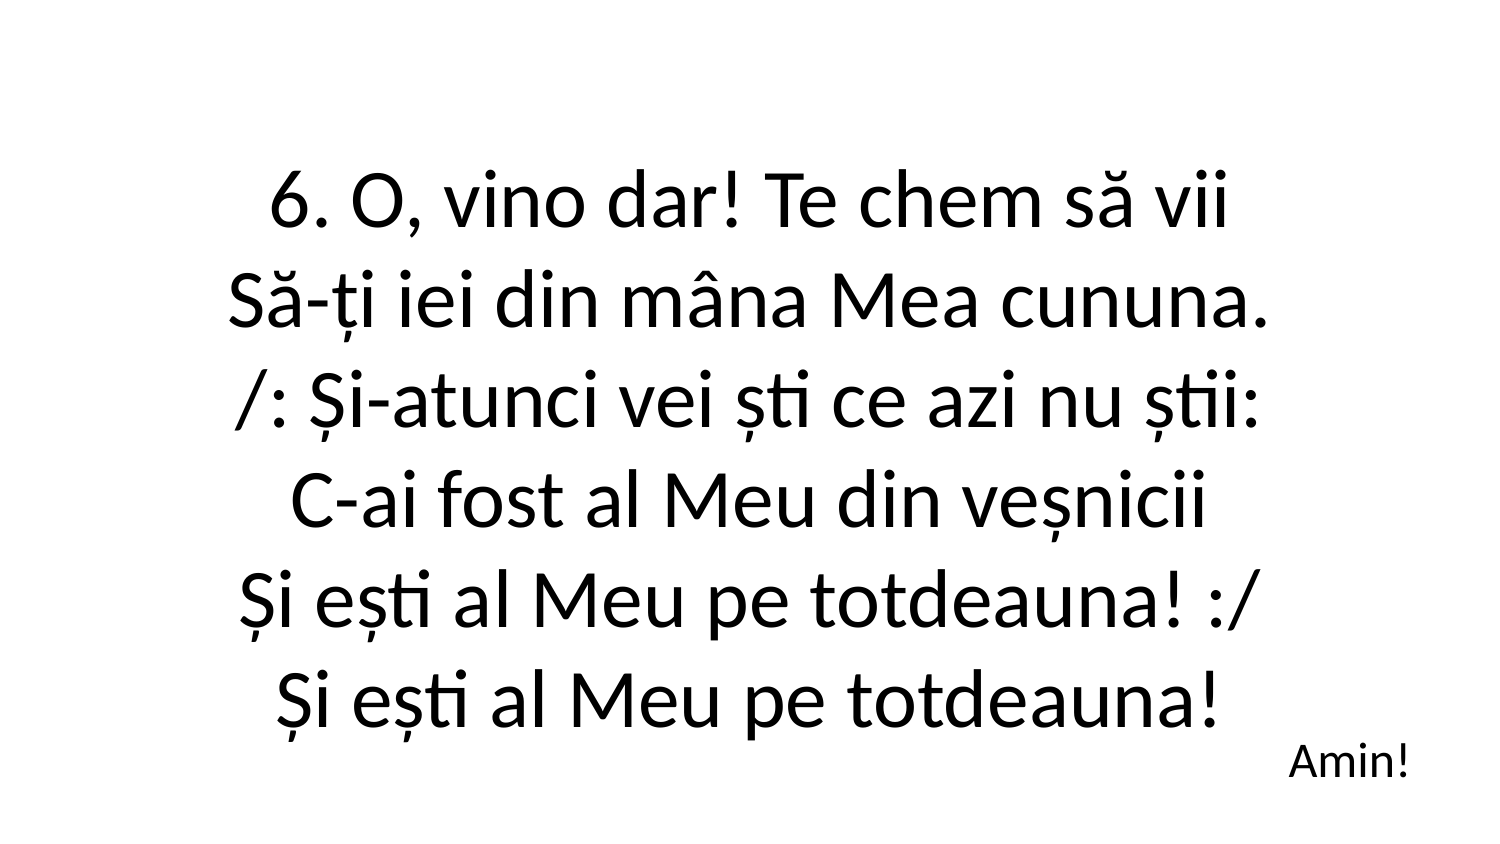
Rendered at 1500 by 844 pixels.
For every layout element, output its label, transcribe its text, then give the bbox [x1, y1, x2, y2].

text_box 6. O, vino dar! Te chem să vii Să-ți iei din mâna Mea cununa. /: Și-atunci vei ști ce azi nu știi: C-ai fost al Meu din veșnicii Și ești al Meu pe totdeauna! :/ Și ești al Meu pe totdeauna! [212, 92, 1288, 752]
text_box Amin! [1273, 674, 1427, 795]
